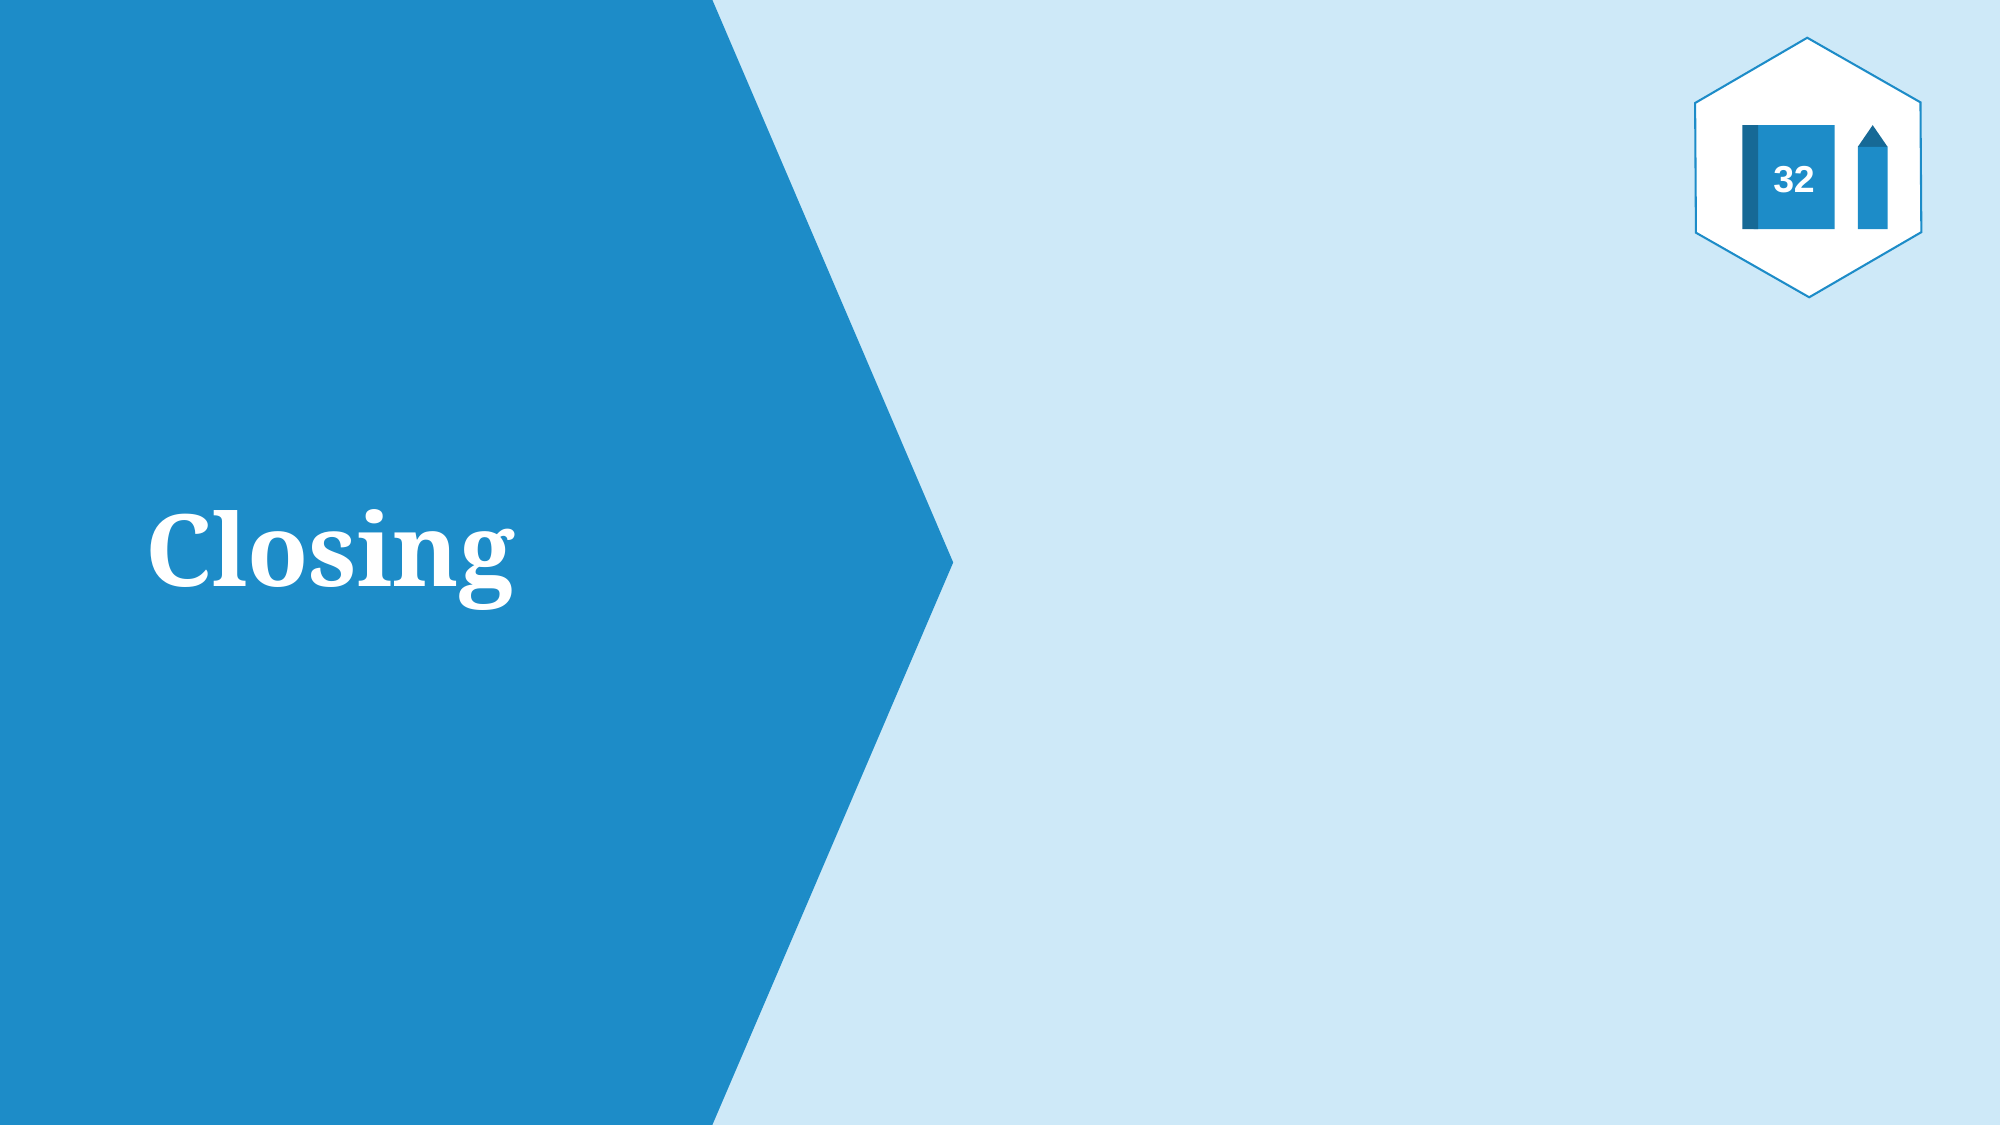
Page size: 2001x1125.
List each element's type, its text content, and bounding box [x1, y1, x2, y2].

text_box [1677, 55, 1939, 280]
title Closing [130, 508, 790, 601]
